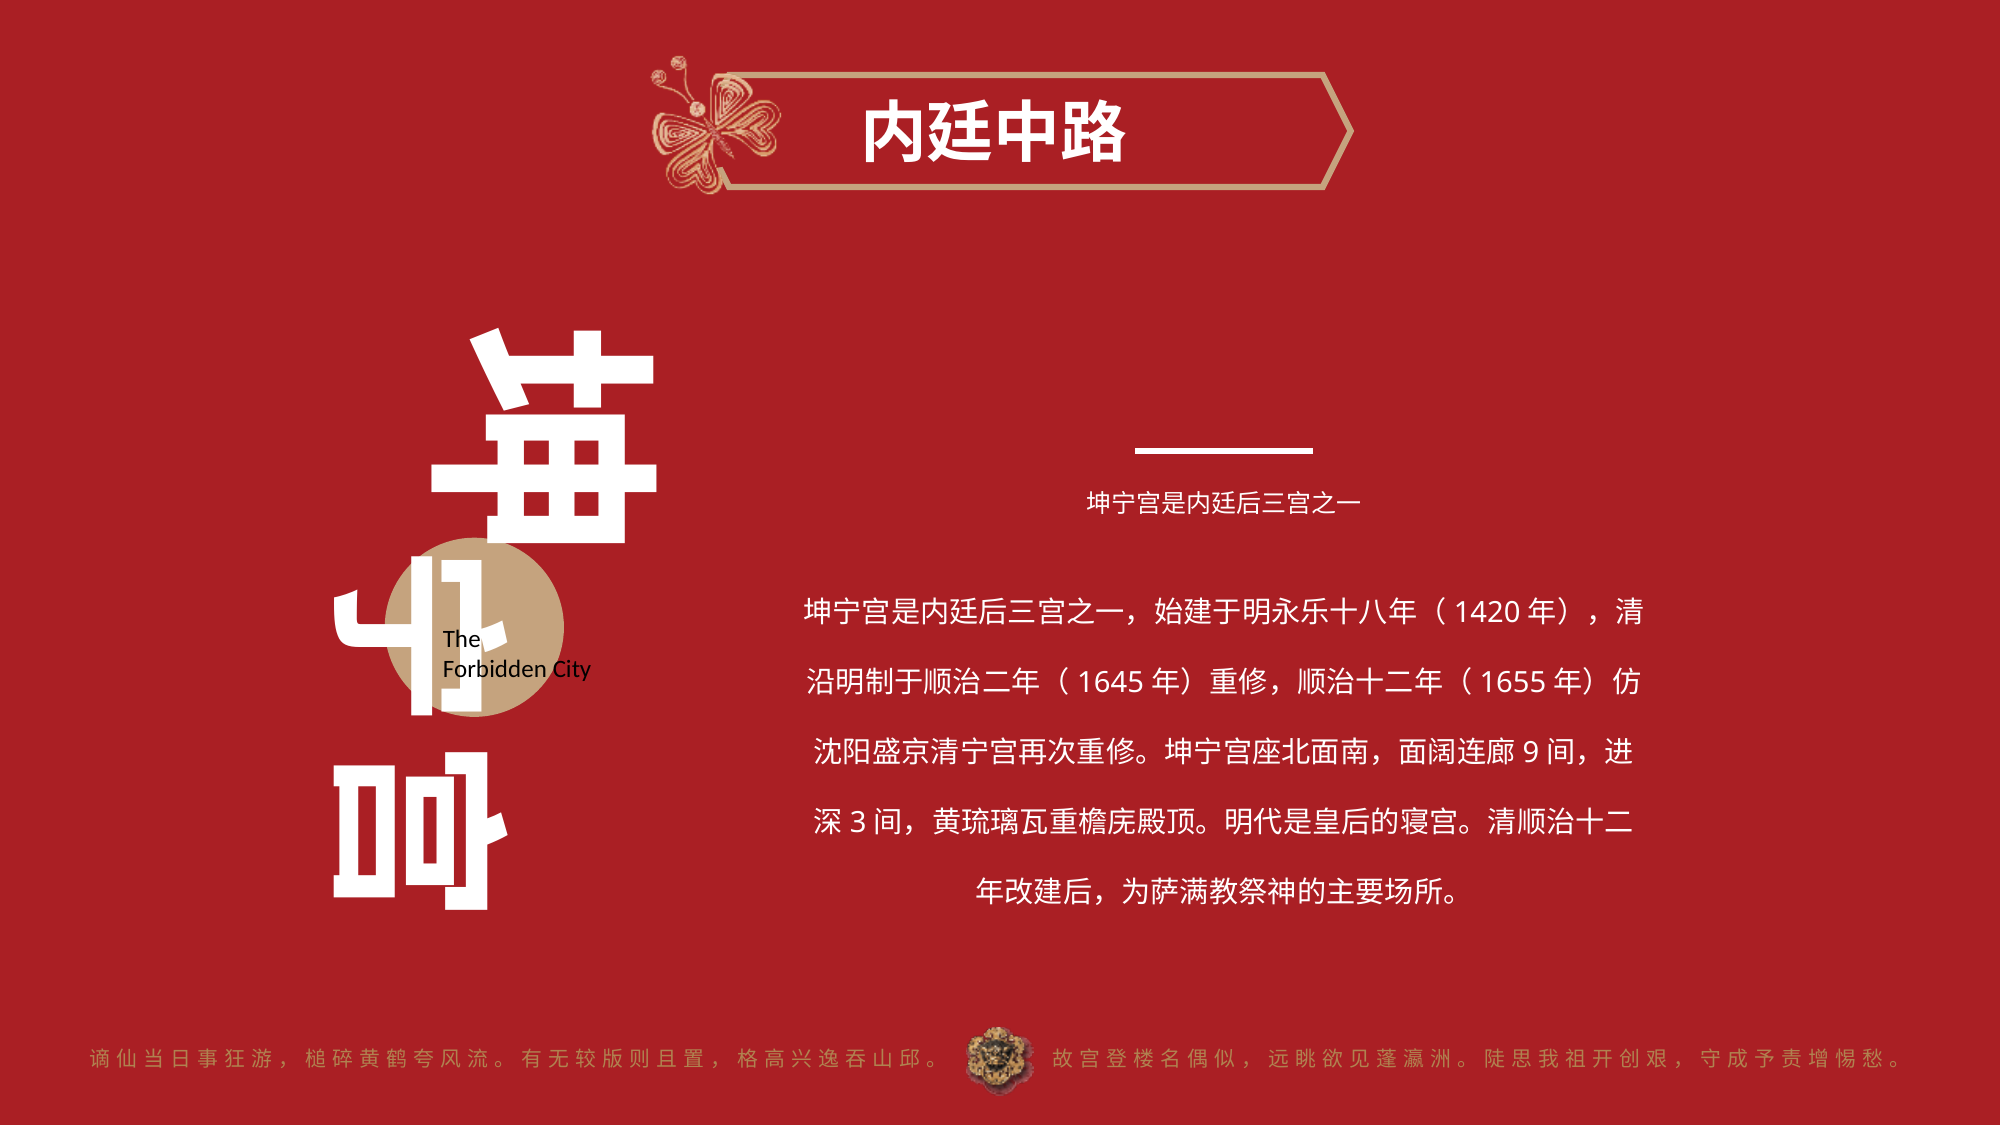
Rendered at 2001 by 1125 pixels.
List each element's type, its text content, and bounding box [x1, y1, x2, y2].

text_box 坤宁宫是内廷后三宫之一，始建于明永乐十八年（1420年），清沿明制于顺治二年（1645年）重修，顺治十二年（1655年）仿沈阳盛京清宁宫再次重修。坤宁宫座北面南，面阔连廊9间，进深3间，黄琉璃瓦重檐庑殿顶。明代是皇后的寝宫。清顺治十二年改建后，为萨满教祭神的主要场所。 [786, 551, 1662, 916]
picture [965, 1027, 1034, 1096]
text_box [288, 307, 701, 980]
text_box 内廷中路 [845, 82, 1255, 178]
text_box 坤宁宫是内廷后三宫之一 [999, 479, 1448, 525]
